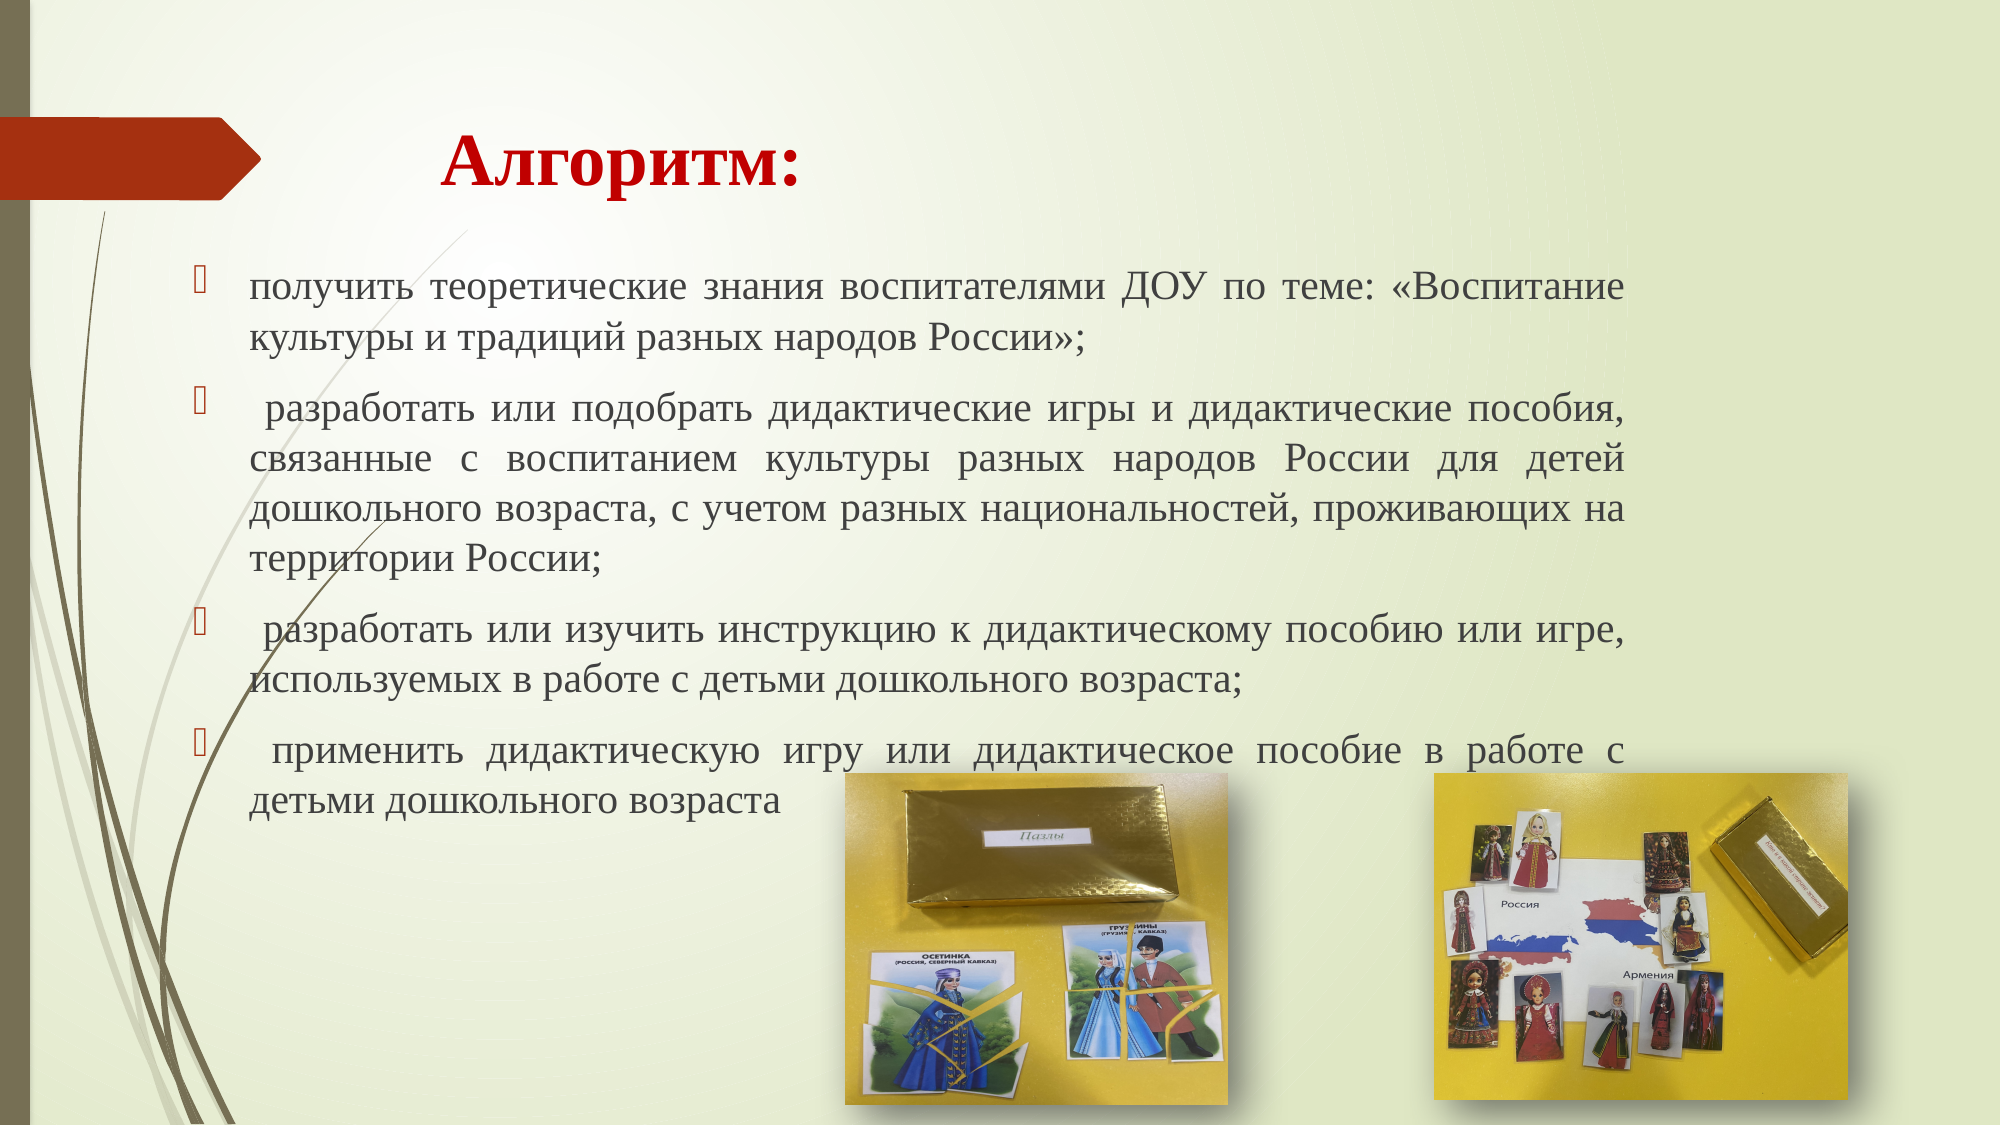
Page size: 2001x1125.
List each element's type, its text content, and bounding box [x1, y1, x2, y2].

list получить теоретические знания воспитателями ДОУ по теме: «Воспитание культуры и традиций разных народов России»; разработать или подобрать дидактические игры и дидактические пособия, связанные с воспитанием культуры разных народов России для детей дошкольного возраста, с учетом разных национальностей, проживающих на территории России; разработать или изучить инструкцию к дидактическому пособию или игре, используемых в работе с детьми дошкольного возраста; применить дидактическую игру или дидактическое пособие в работе с детьми дошкольного возраста [178, 250, 1641, 1100]
picture [1433, 773, 1848, 1100]
picture [845, 773, 1228, 1106]
title Алгоритм: [425, 102, 1888, 313]
